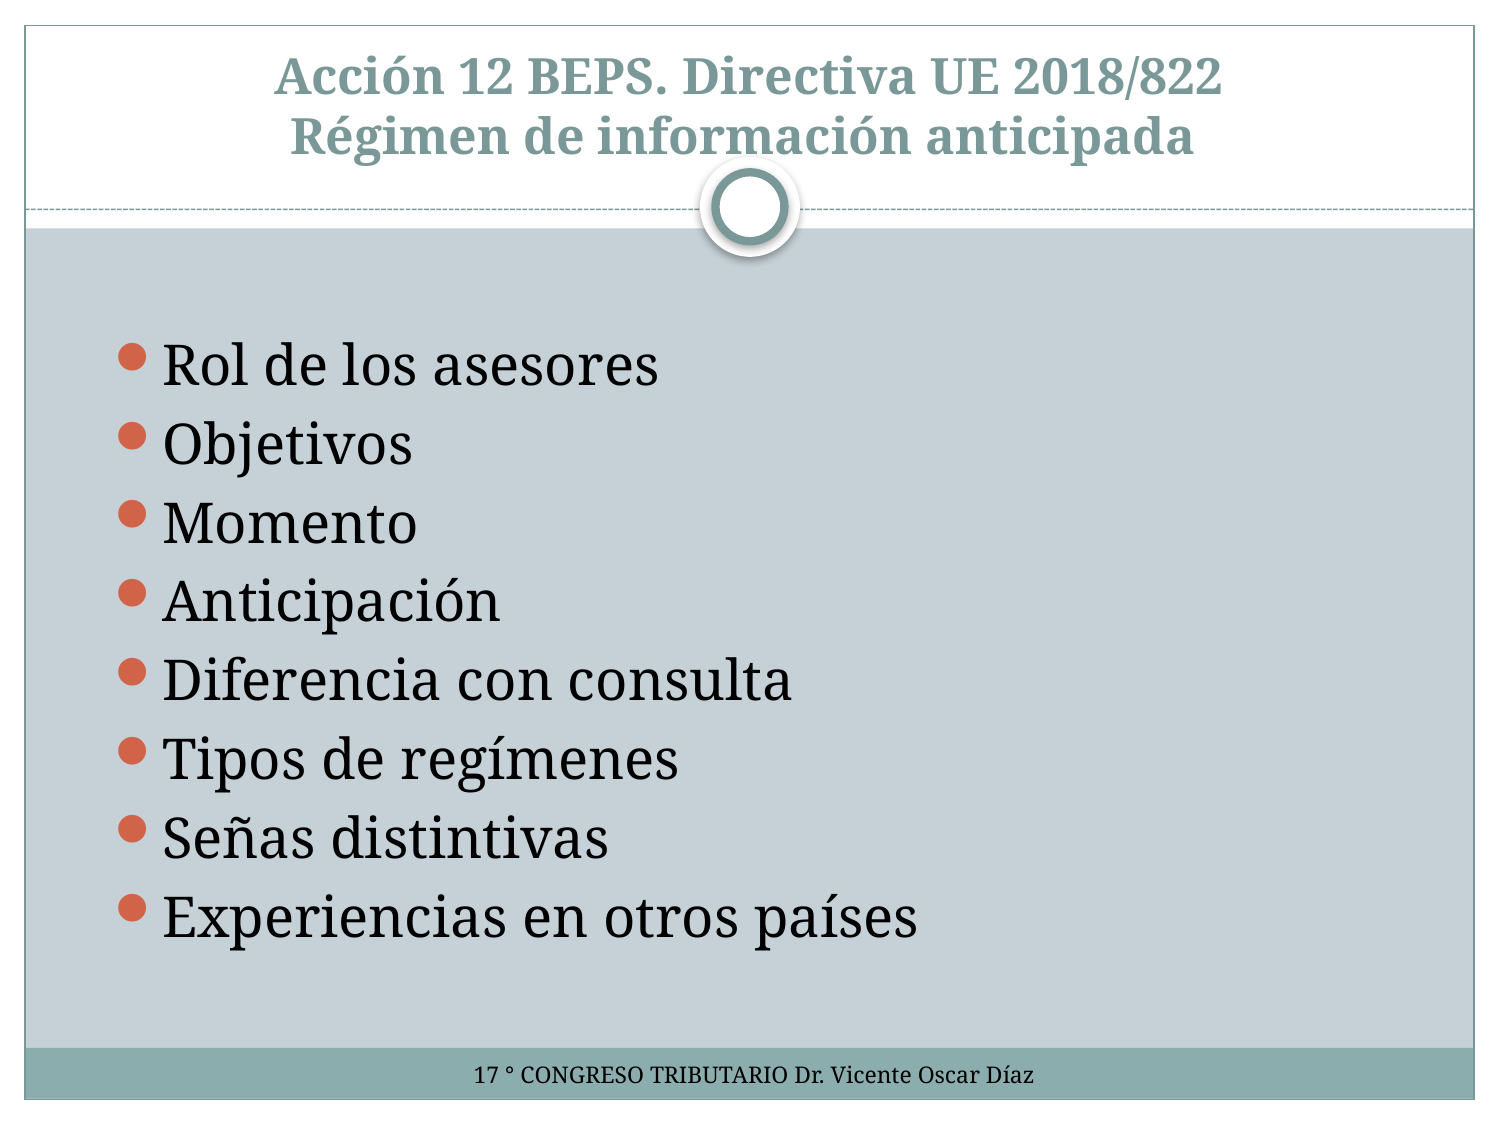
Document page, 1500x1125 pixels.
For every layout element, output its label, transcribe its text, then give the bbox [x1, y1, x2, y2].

title Acción 12 BEPS. Directiva UE 2018/822 Régimen de información anticipada [49, 47, 1450, 173]
text_box 17 ° CONGRESO TRIBUTARIO Dr. Vicente Oscar Díaz [459, 1053, 1055, 1096]
list Rol de los asesores Objetivos Momento Anticipación Diferencia con consulta Tipos de regímenes Señas distintivas Experiencias en otros países [99, 243, 1450, 978]
